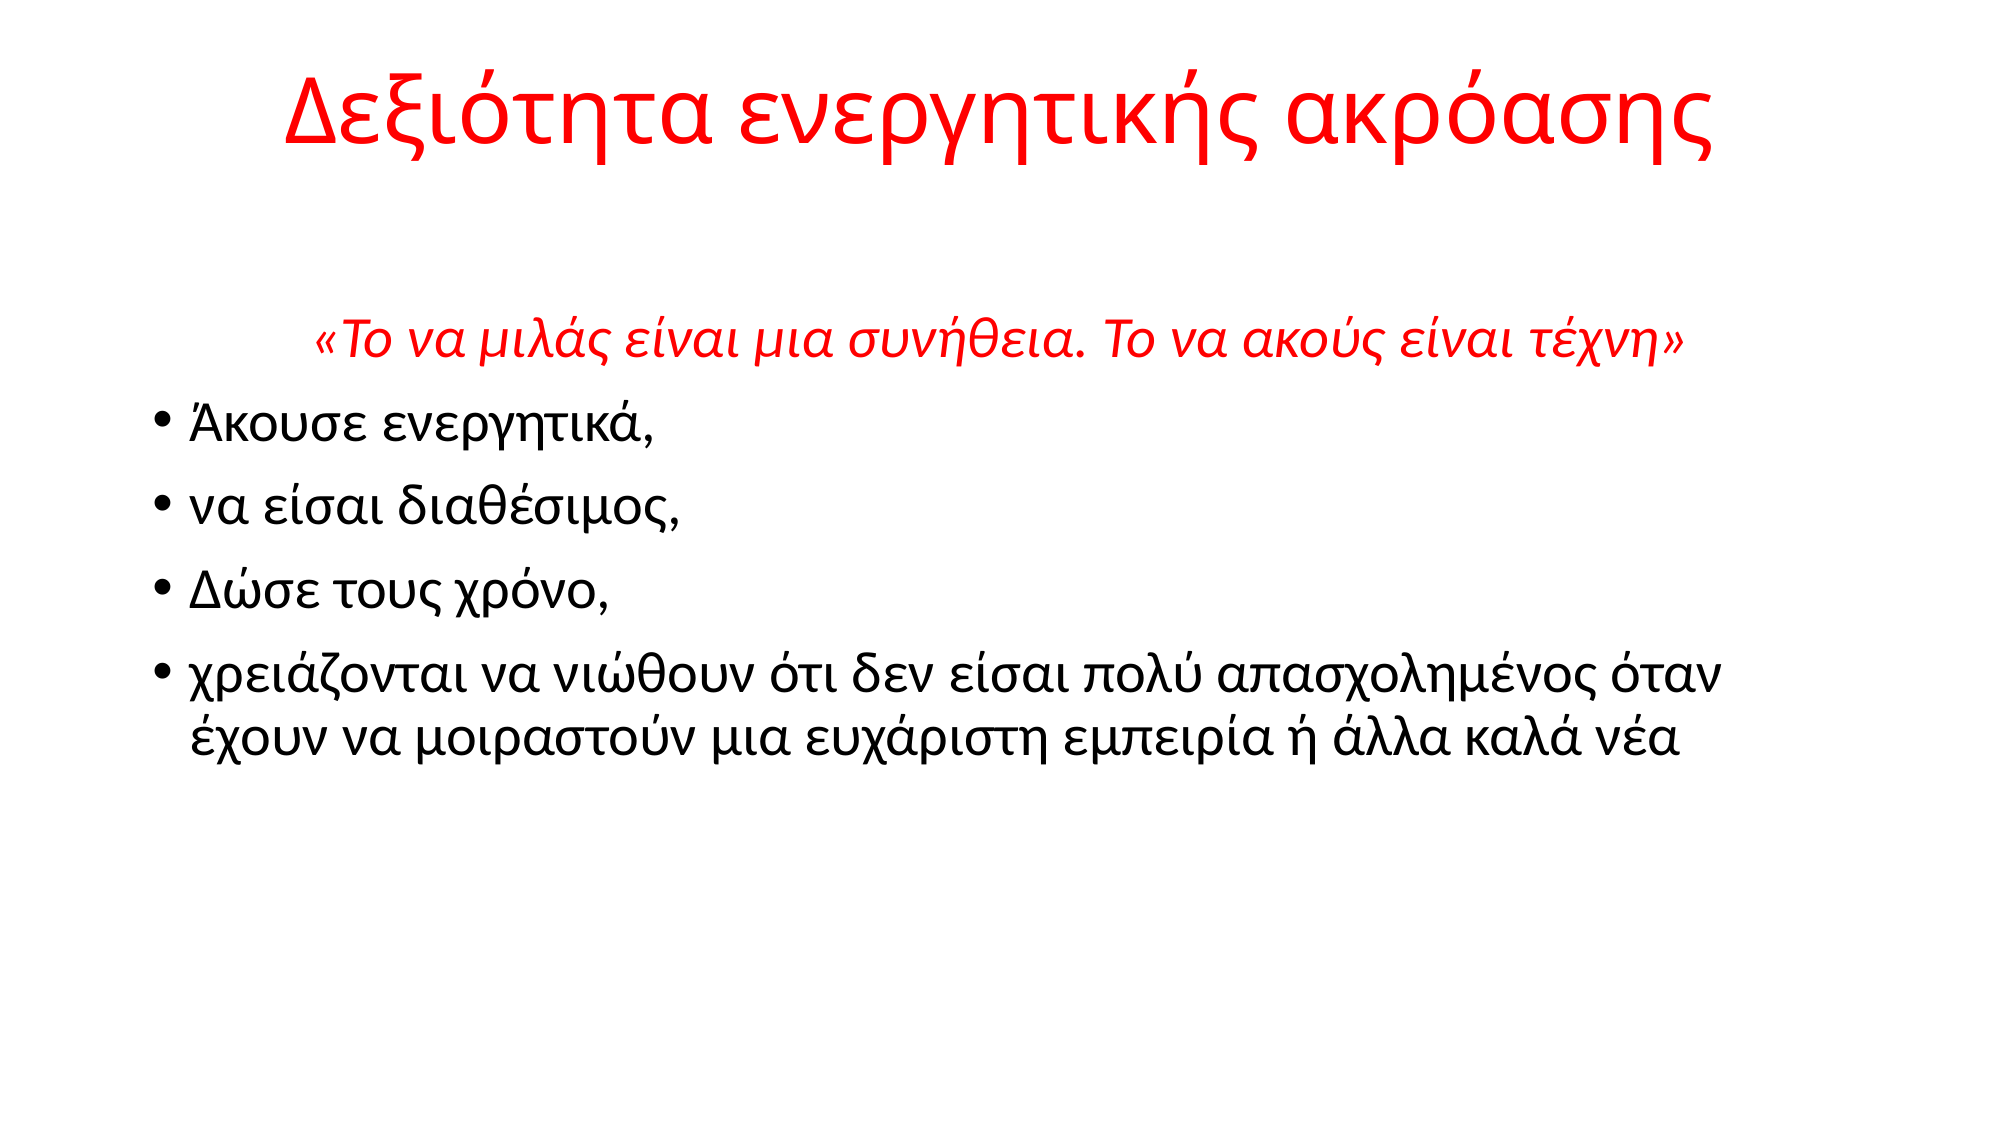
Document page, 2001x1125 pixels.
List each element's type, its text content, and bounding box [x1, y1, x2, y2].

list «Το να μιλάς είναι μια συνήθεια. Το να ακούς είναι τέχνη» Άκουσε ενεργητικά, να είσαι διαθέσιμος, Δώσε τους χρόνο, χρειάζονται να νιώθουν ότι δεν είσαι πολύ απασχολημένος όταν έχουν να μοιραστούν μια ευχάριστη εμπειρία ή άλλα καλά νέα [137, 299, 1863, 1014]
title Δεξιότητα ενεργητικής ακρόασης [137, 59, 1863, 278]
